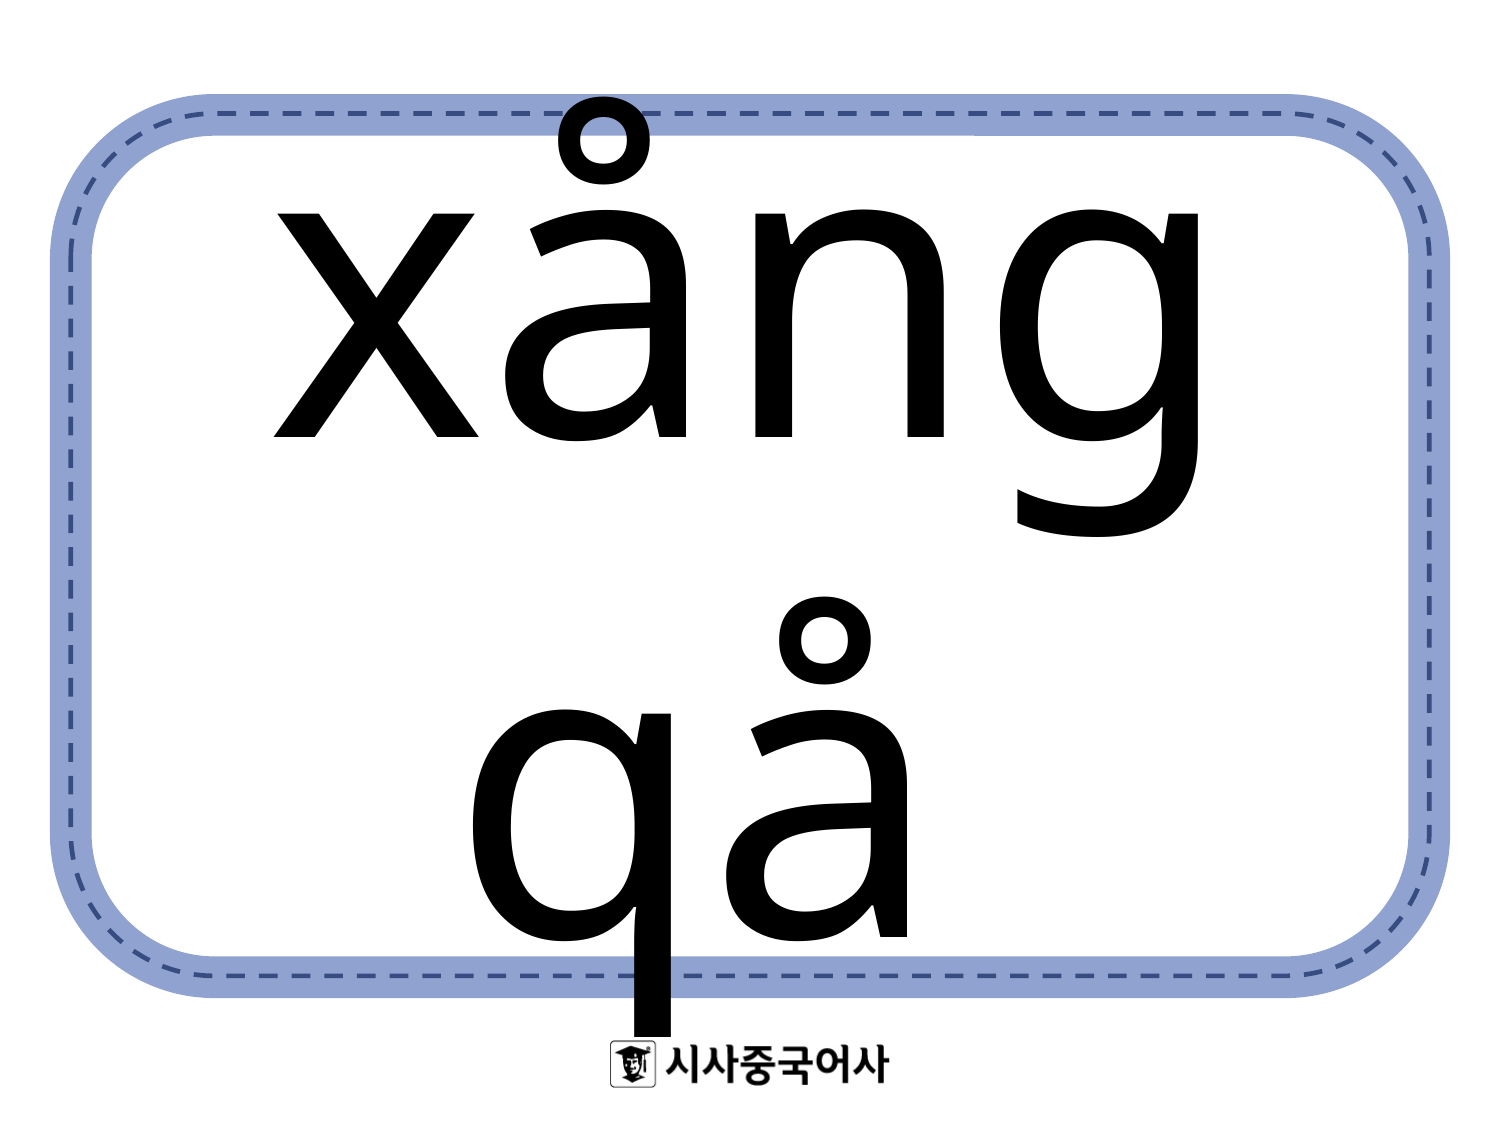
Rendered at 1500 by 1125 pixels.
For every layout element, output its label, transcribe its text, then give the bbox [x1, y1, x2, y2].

picture [602, 1034, 898, 1094]
text_box xångqå [145, 189, 1354, 853]
